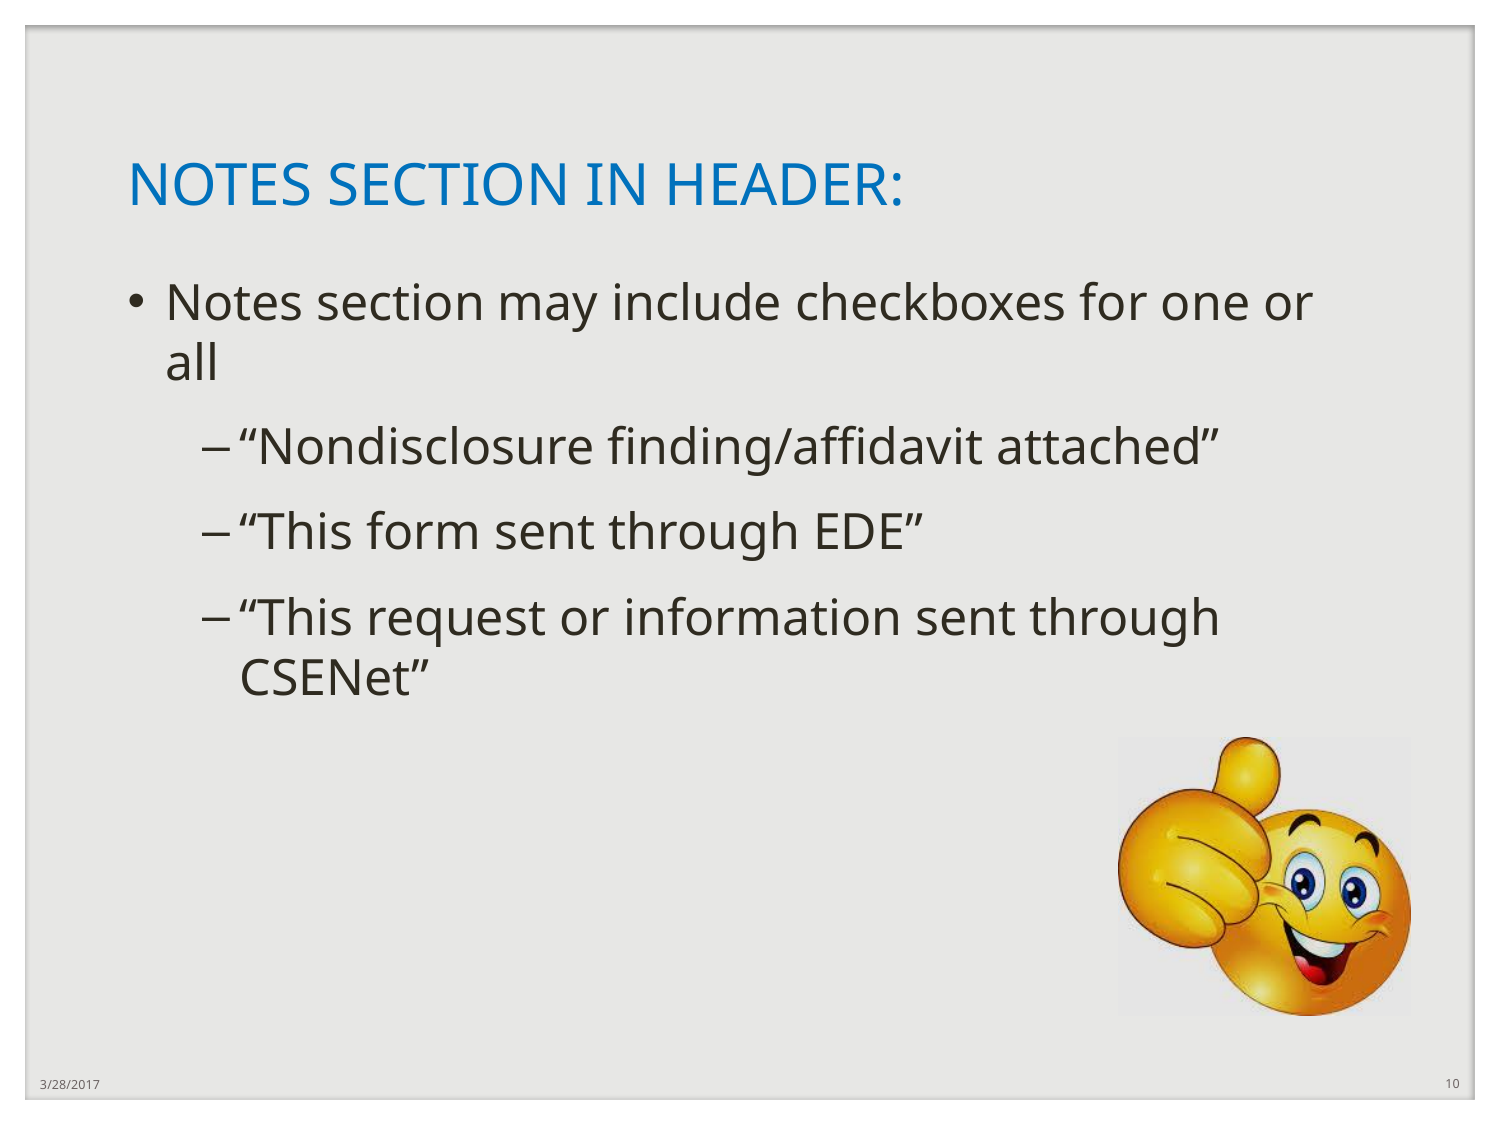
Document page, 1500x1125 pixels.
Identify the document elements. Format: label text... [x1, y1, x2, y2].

picture [1118, 737, 1412, 1016]
list Notes section may include checkboxes for one or all “Nondisclosure finding/affidavit attached” “This form sent through EDE” “This request or information sent through CSENet” [112, 262, 1350, 1013]
title notes section in header: [112, 139, 1350, 225]
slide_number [24, 1069, 375, 1100]
slide_number 10 [1125, 1069, 1475, 1100]
